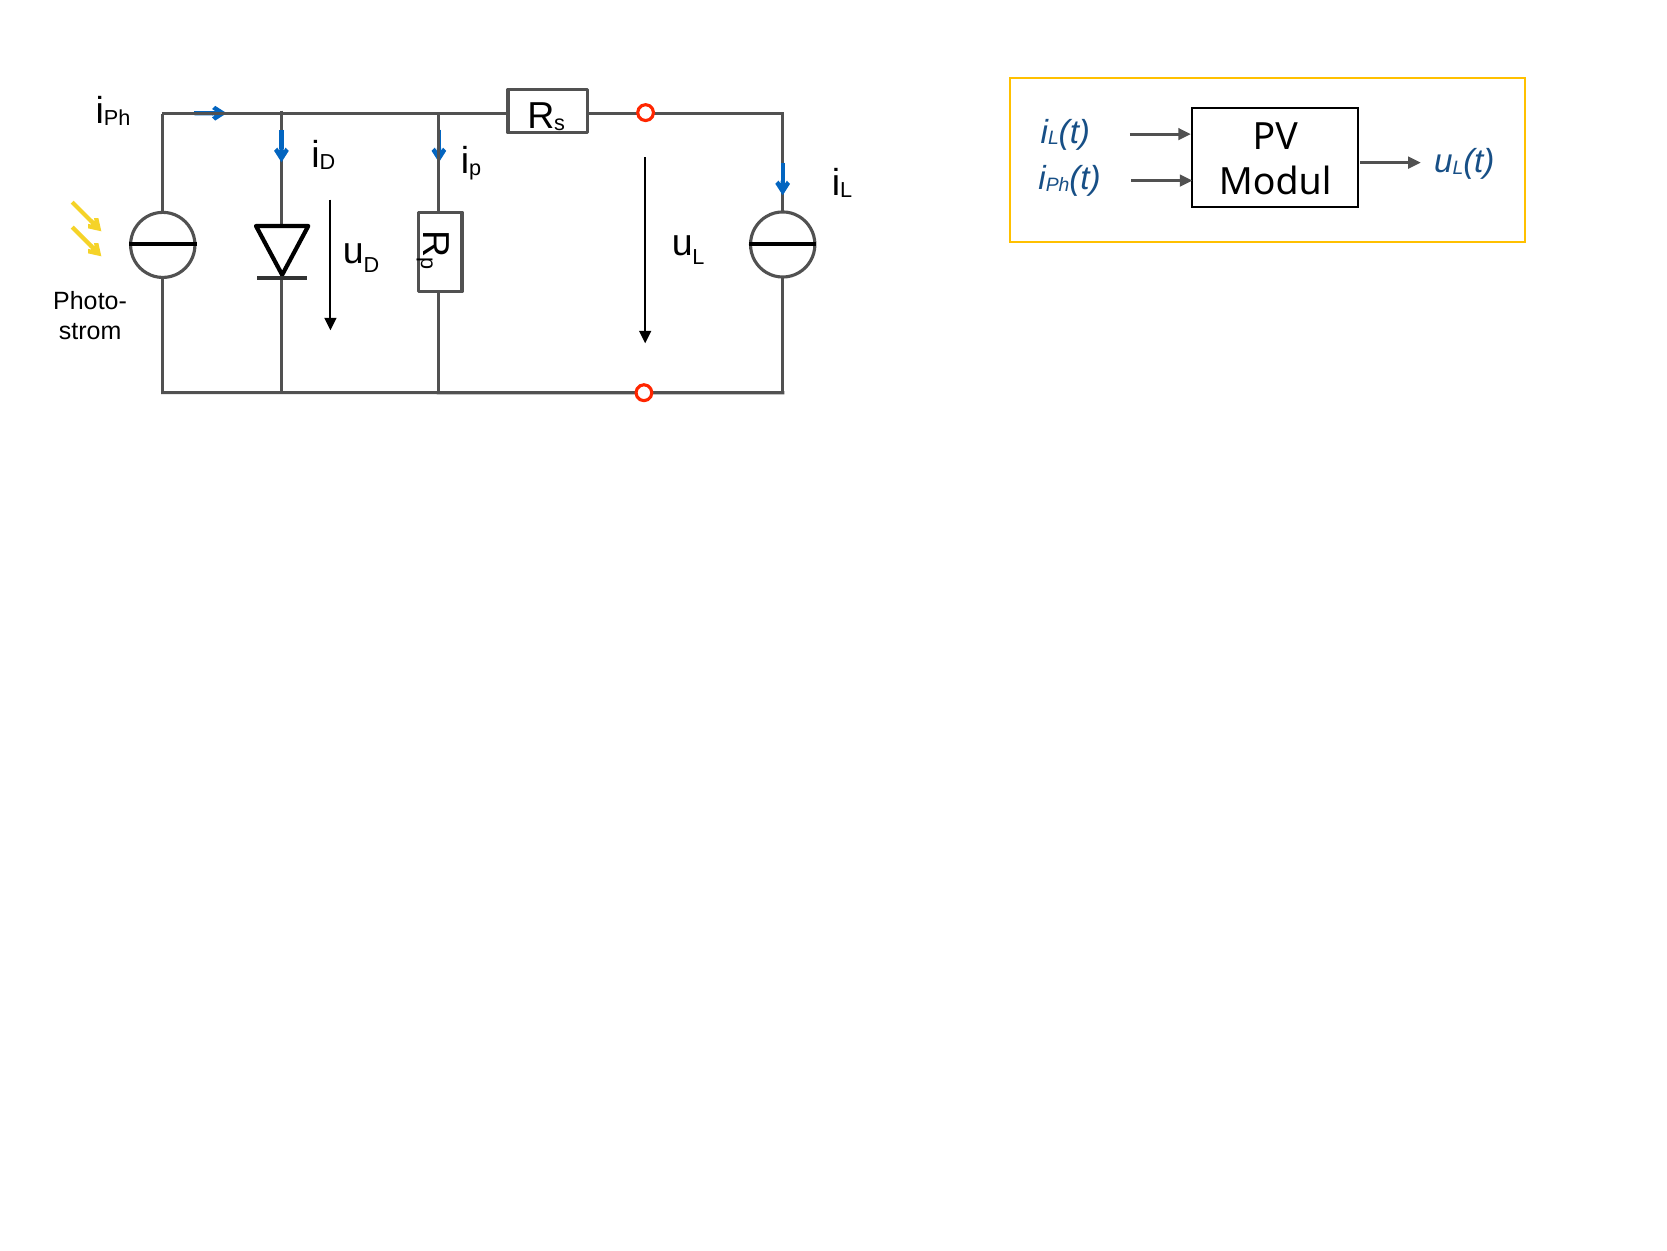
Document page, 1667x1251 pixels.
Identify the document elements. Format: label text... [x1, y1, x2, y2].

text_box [748, 211, 817, 278]
text_box [637, 104, 654, 121]
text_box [72, 201, 102, 257]
text_box iD [294, 121, 353, 193]
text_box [504, 82, 589, 143]
text_box [324, 289, 337, 331]
text_box Photo-strom [24, 276, 156, 362]
text_box uL [656, 209, 740, 281]
text_box [274, 129, 289, 163]
text_box [636, 384, 652, 401]
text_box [397, 220, 481, 281]
text_box iPh [80, 77, 260, 149]
text_box [638, 157, 652, 344]
text_box [256, 226, 309, 275]
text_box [1009, 77, 1526, 243]
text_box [128, 212, 197, 278]
text_box uD [327, 217, 411, 289]
text_box ip [442, 127, 500, 199]
text_box iL [800, 149, 884, 221]
